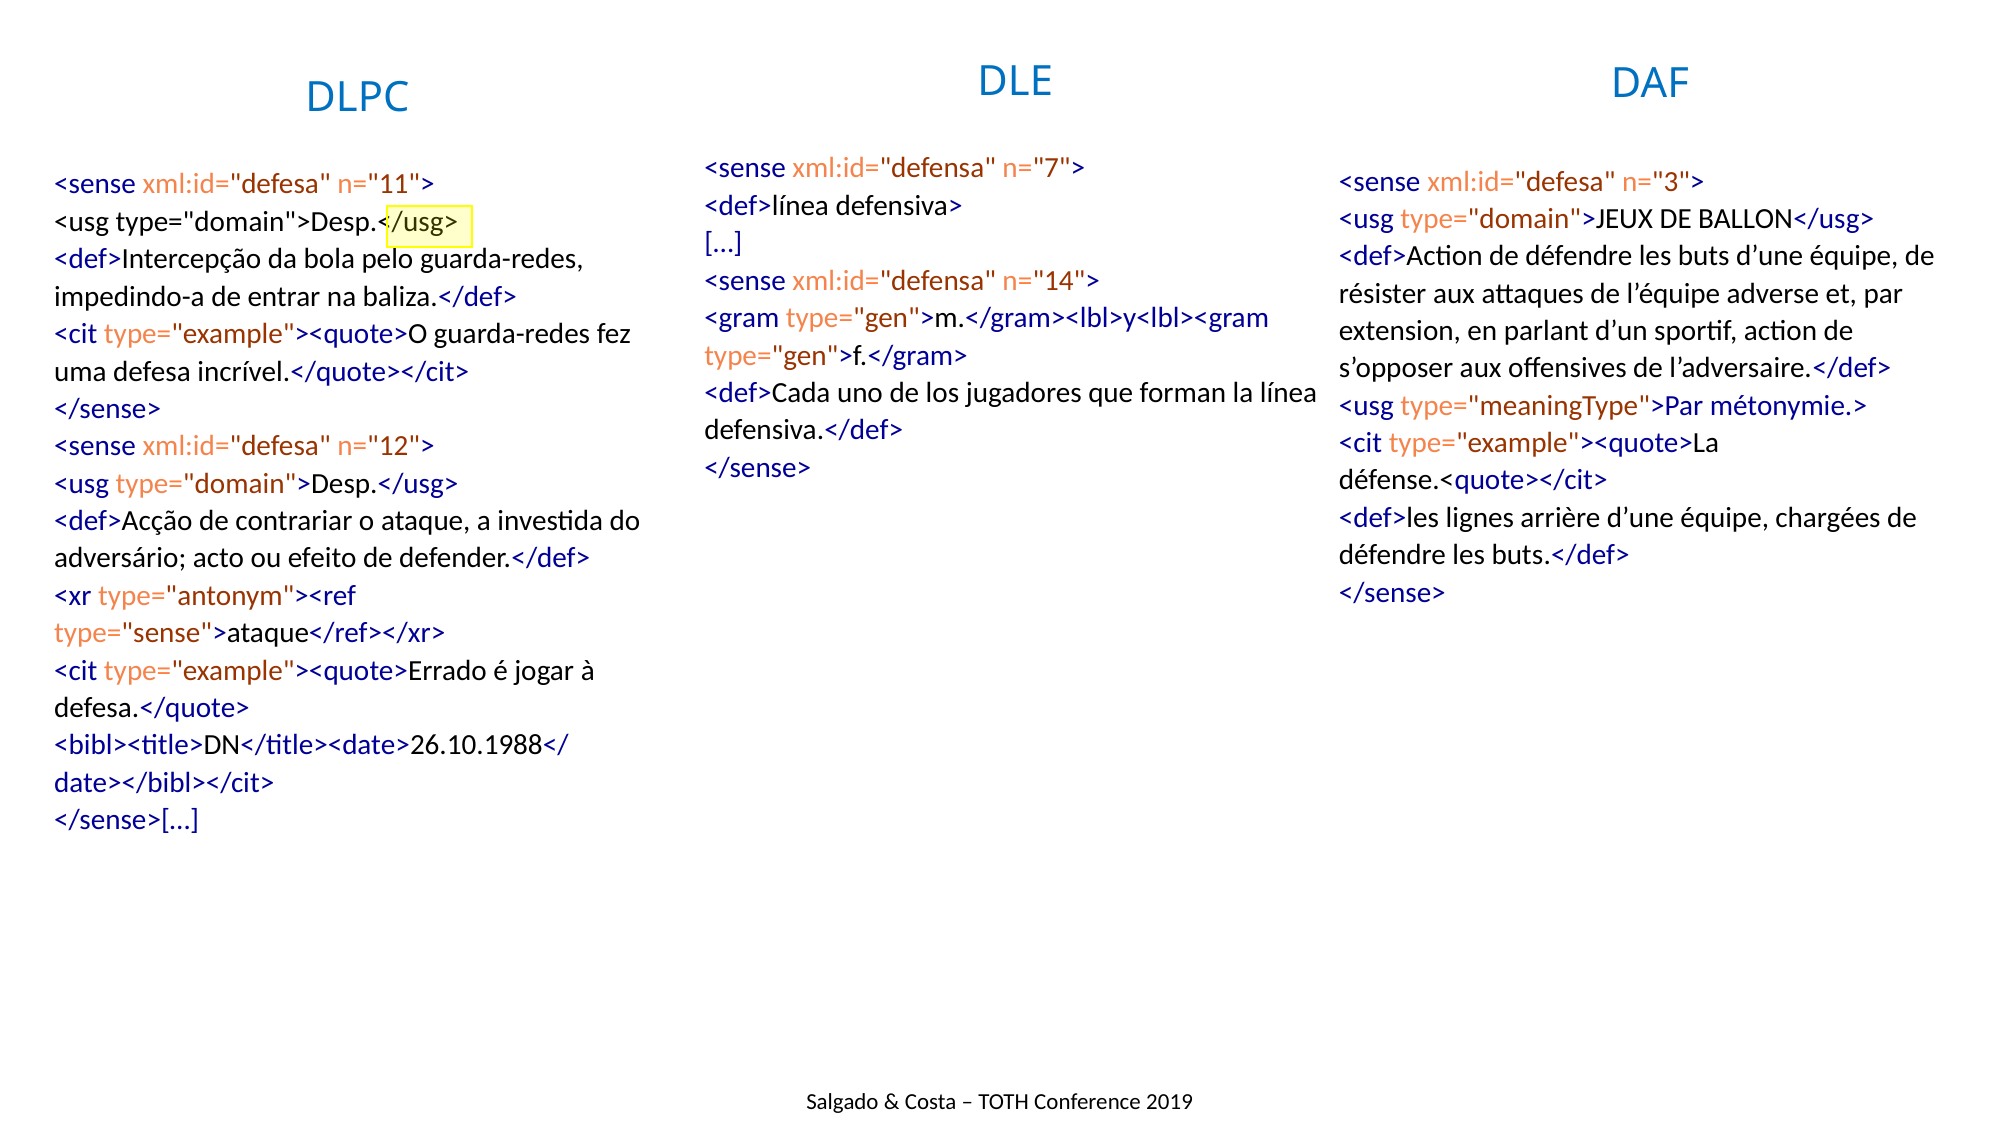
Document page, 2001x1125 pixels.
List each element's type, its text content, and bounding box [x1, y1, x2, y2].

text_box Salgado & Costa – TOTH Conference 2019 [0, 1078, 2000, 1121]
text_box DAF <sense xml:id="defesa" n="3"> <usg type="domain">JEUX DE BALLON</usg> <def>Action de défendre les buts d’une équipe, de résister aux attaques de l’équipe adverse et, par extension, en parlant d’un sportif, action de s’opposer aux offensives de l’adversaire.</def> <usg type="meaningType">Par métonymie.> <cit type="example"><quote>La défense.<quote></cit> <def>les lignes arrière d’une équipe, chargées de défendre les buts.</def> </sense> [1324, 45, 1976, 701]
text_box DLPC <sense xml:id="defesa" n="11"> <usg type="domain">Desp.</usg> <def>Intercepção da bola pelo guarda-redes, impedindo-a de entrar na baliza.</def> <cit type="example"><quote>O guarda-redes fez uma defesa incrível.</quote></cit> </sense> <sense xml:id="defesa" n="12"> <usg type="domain">Desp.</usg> <def>Acção de contrariar o ataque, a investida do adversário; acto ou efeito de defender.</def> <xr type="antonym"><ref type="sense">ataque</ref></xr> <cit type="example"><quote>Errado é jogar à defesa.</quote> <bibl><title>DN</title><date>26.10.1988</date></bibl></cit> </sense>[…] [39, 58, 676, 966]
text_box DLE <sense xml:id="defensa" n="7"> <def>línea defensiva> […] <sense xml:id="defensa" n="14"> <gram type="gen">m.</gram><lbl>y<lbl><gram type="gen">f.</gram> <def>Cada uno de los jugadores que forman la línea defensiva.</def> </sense> [689, 42, 1341, 491]
text_box [386, 205, 473, 248]
